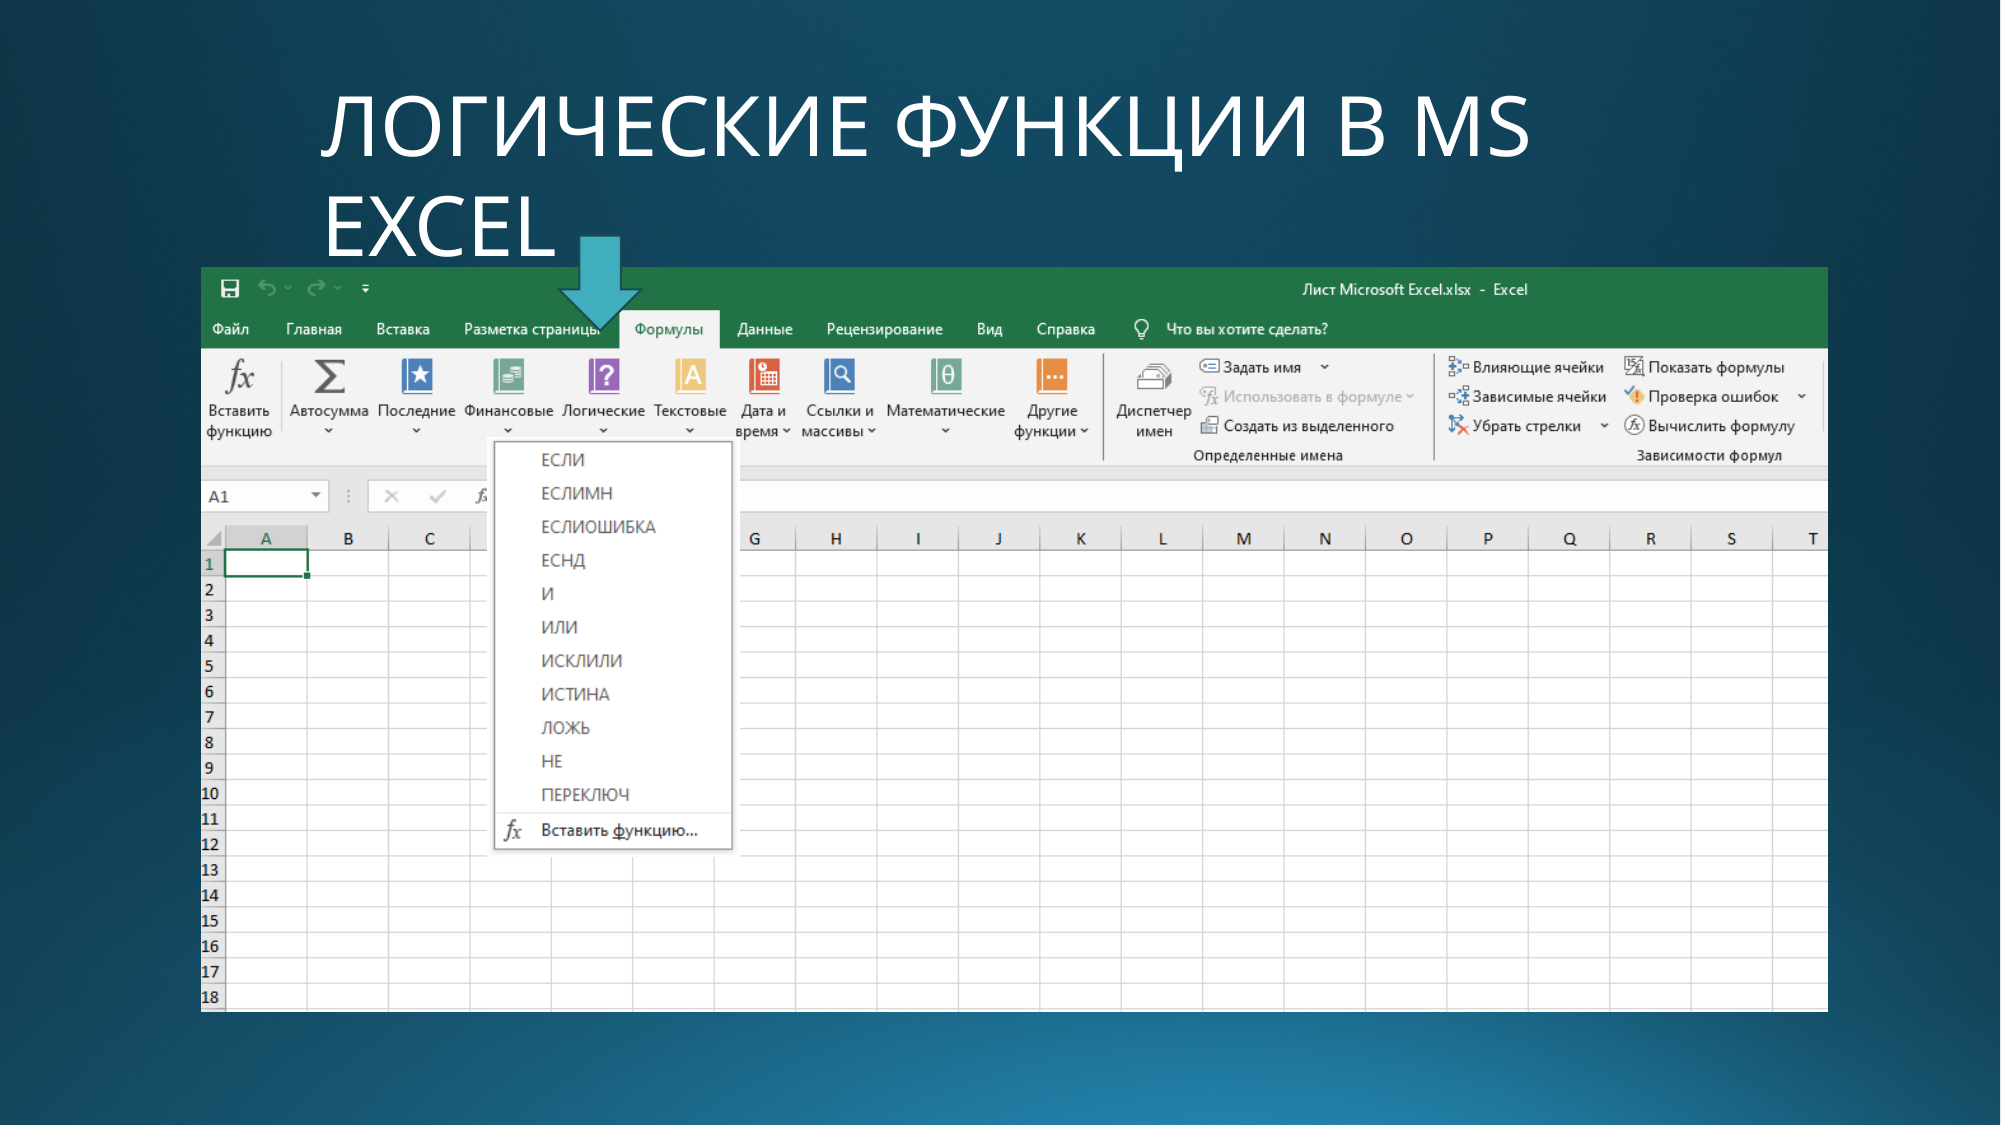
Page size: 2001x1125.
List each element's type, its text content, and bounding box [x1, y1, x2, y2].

text_box ЛОГИЧЕСКИЕ ФУНКЦИИ В MS EXCEL [307, 65, 1723, 267]
picture [0, 0, 2001, 1125]
